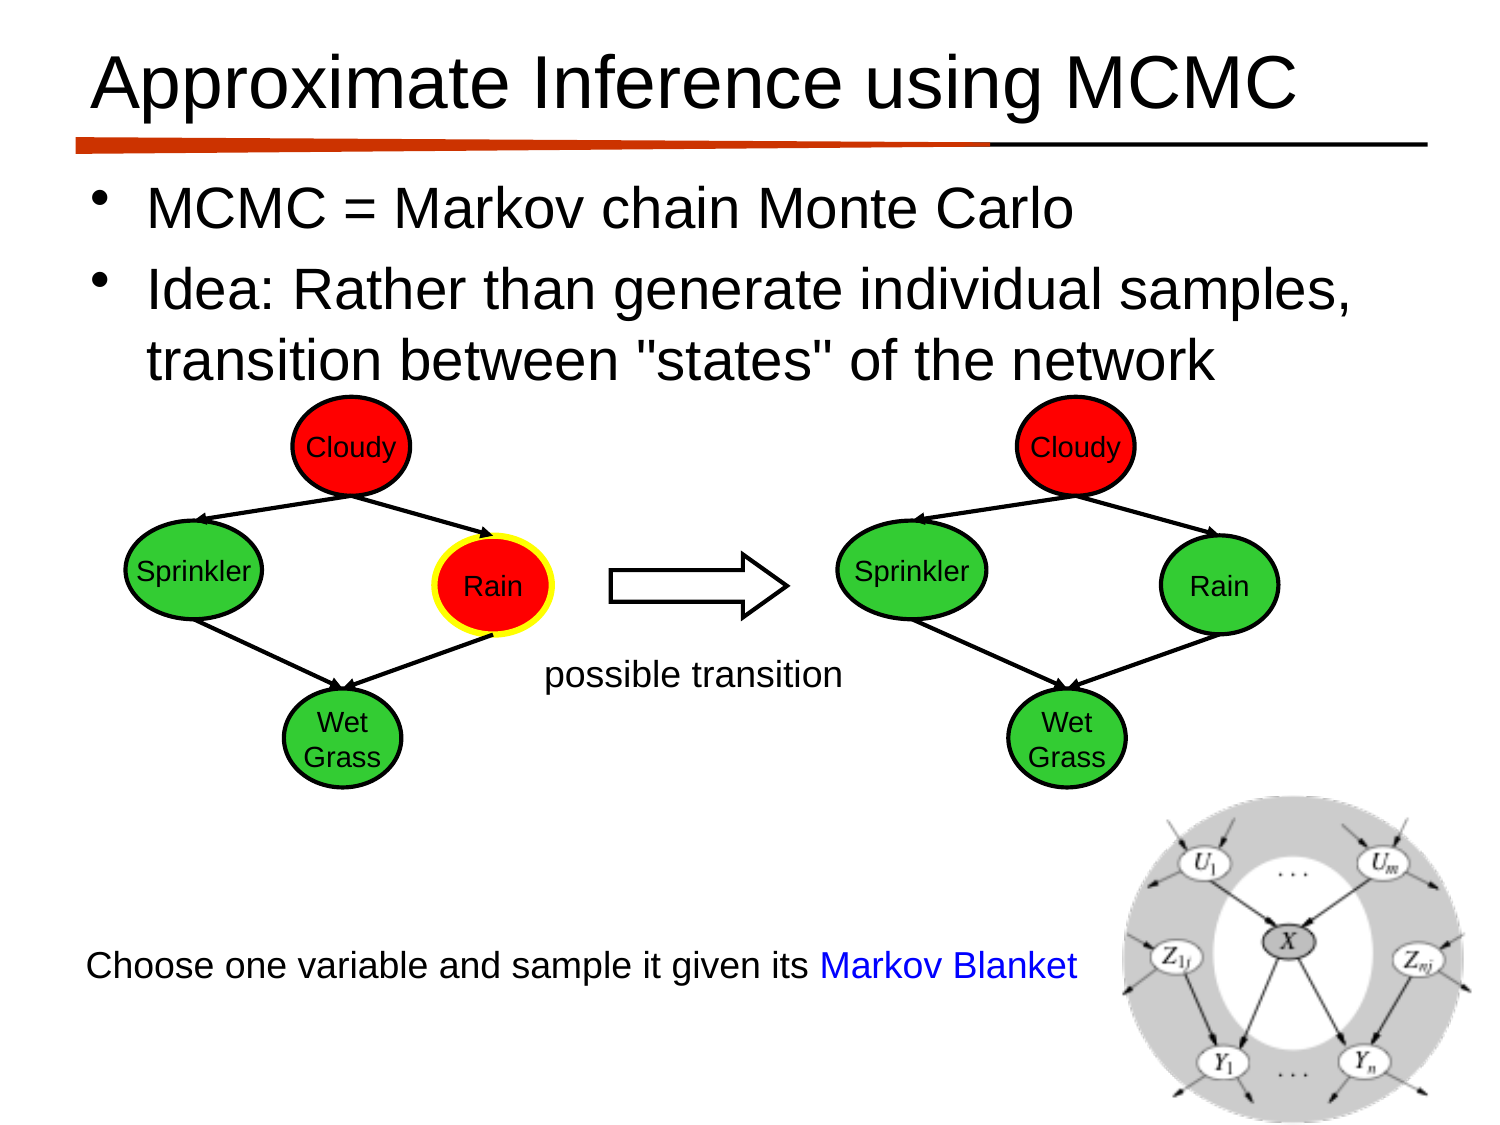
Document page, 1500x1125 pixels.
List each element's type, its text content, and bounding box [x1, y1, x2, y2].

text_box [193, 497, 352, 519]
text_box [193, 621, 343, 687]
text_box Wet Grass [283, 695, 402, 788]
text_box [911, 621, 1068, 687]
text_box Cloudy [292, 396, 411, 496]
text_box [1075, 497, 1221, 535]
text_box Cloudy [1016, 396, 1135, 495]
text_box Sprinkler [837, 520, 987, 620]
title Approximate Inference using MCMC [74, 24, 1426, 133]
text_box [346, 637, 494, 687]
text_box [1071, 635, 1220, 688]
text_box Wet Grass [1008, 695, 1126, 788]
text_box Rain [434, 535, 552, 635]
text_box Rain [1160, 535, 1279, 635]
text_box possible transition [529, 642, 859, 703]
text_box Sprinkler [125, 520, 262, 620]
text_box Choose one variable and sample it given its Markov Blanket [70, 934, 1093, 994]
text_box [610, 554, 787, 618]
picture [1121, 795, 1474, 1125]
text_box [351, 497, 494, 533]
list MCMC = Markov chain Monte Carlo Idea: Rather than generate individual samples, transition between "states" of the network [74, 162, 1426, 1006]
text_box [911, 497, 1076, 519]
